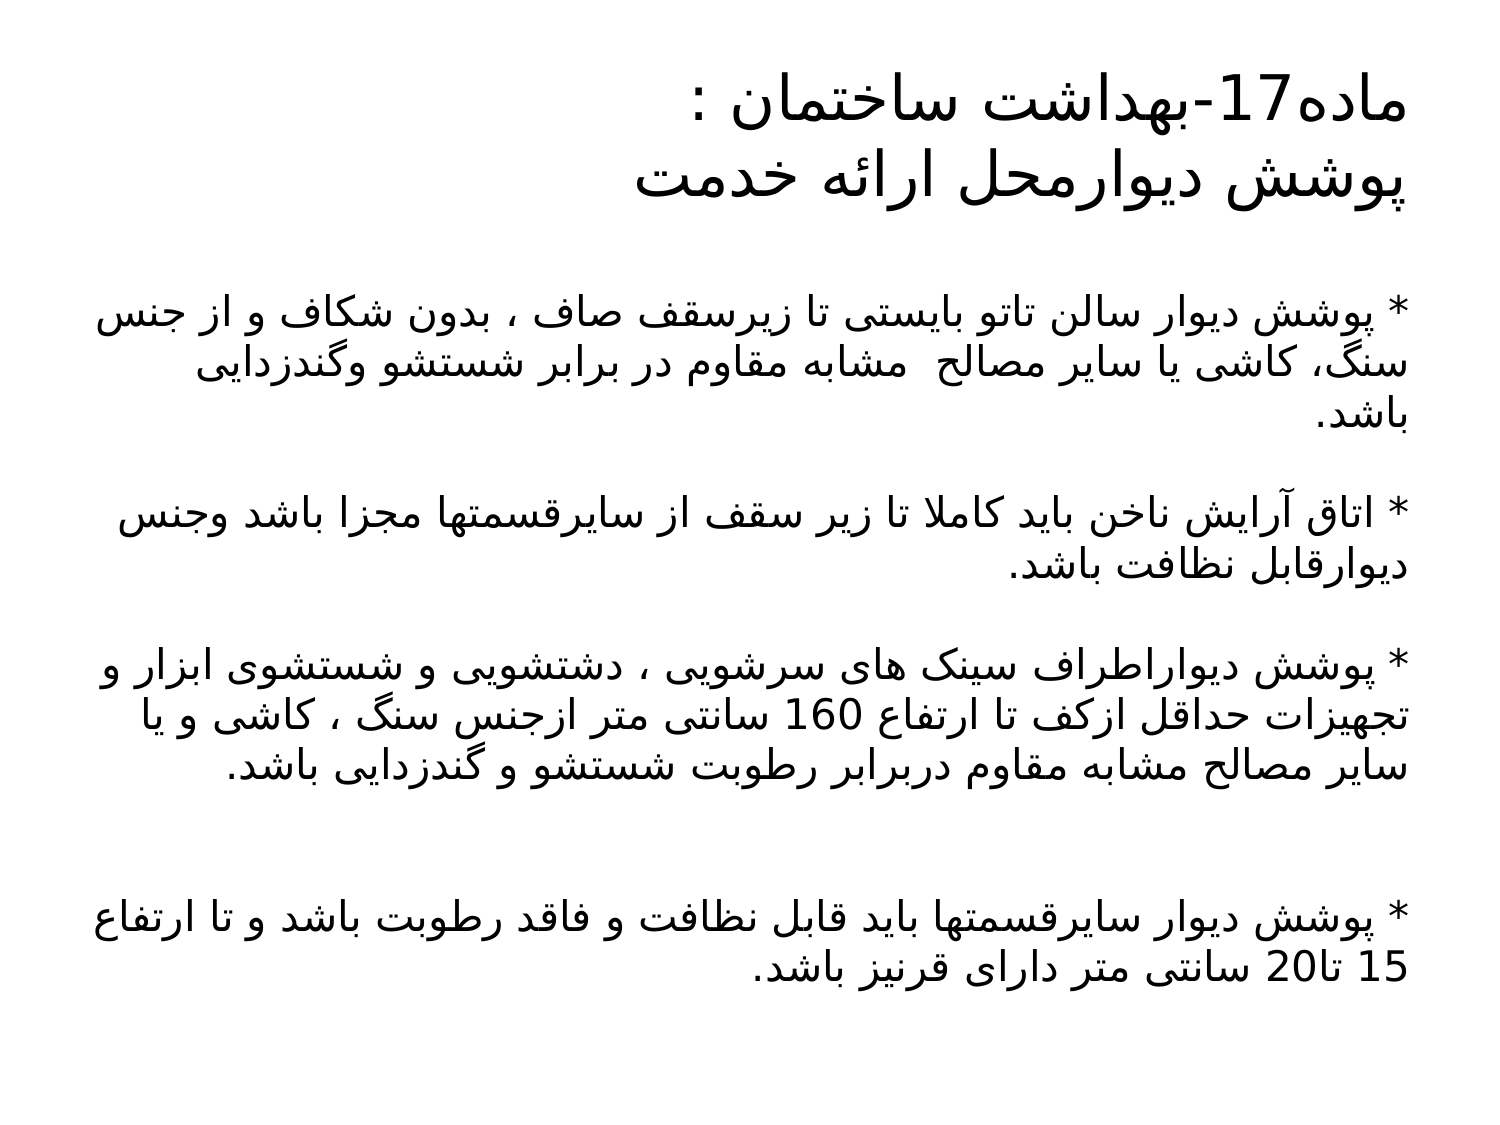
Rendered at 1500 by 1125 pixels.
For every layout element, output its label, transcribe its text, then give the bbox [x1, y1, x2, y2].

title ماده17-بهداشت ساختمان : پوشش دیوارمحل ارائه خدمت * پوشش دیوار سالن تاتو بایستی تا زیرسقف صاف ، بدون شکاف و از جنس سنگ، کاشی یا سایر مصالح مشابه مقاوم در برابر شستشو وگندزدایی باشد. * اتاق آرایش ناخن باید کاملا تا زیر سقف از سایرقسمتها مجزا باشد وجنس دیوارقابل نظافت باشد. * پوشش دیواراطراف سینک های سرشویی ، دشتشویی و شستشوی ابزار و تجهیزات حداقل ازکف تا ارتفاع 160 سانتی متر ازجنس سنگ ، کاشی و یا سایر مصالح مشابه مقاوم دربرابر رطوبت شستشو و گندزدایی باشد. * پوشش دیوار سایرقسمتها باید قابل نظافت و فاقد رطوبت باشد و تا ارتفاع 15 تا20 سانتی متر دارای قرنیز باشد. [75, 45, 1425, 1079]
